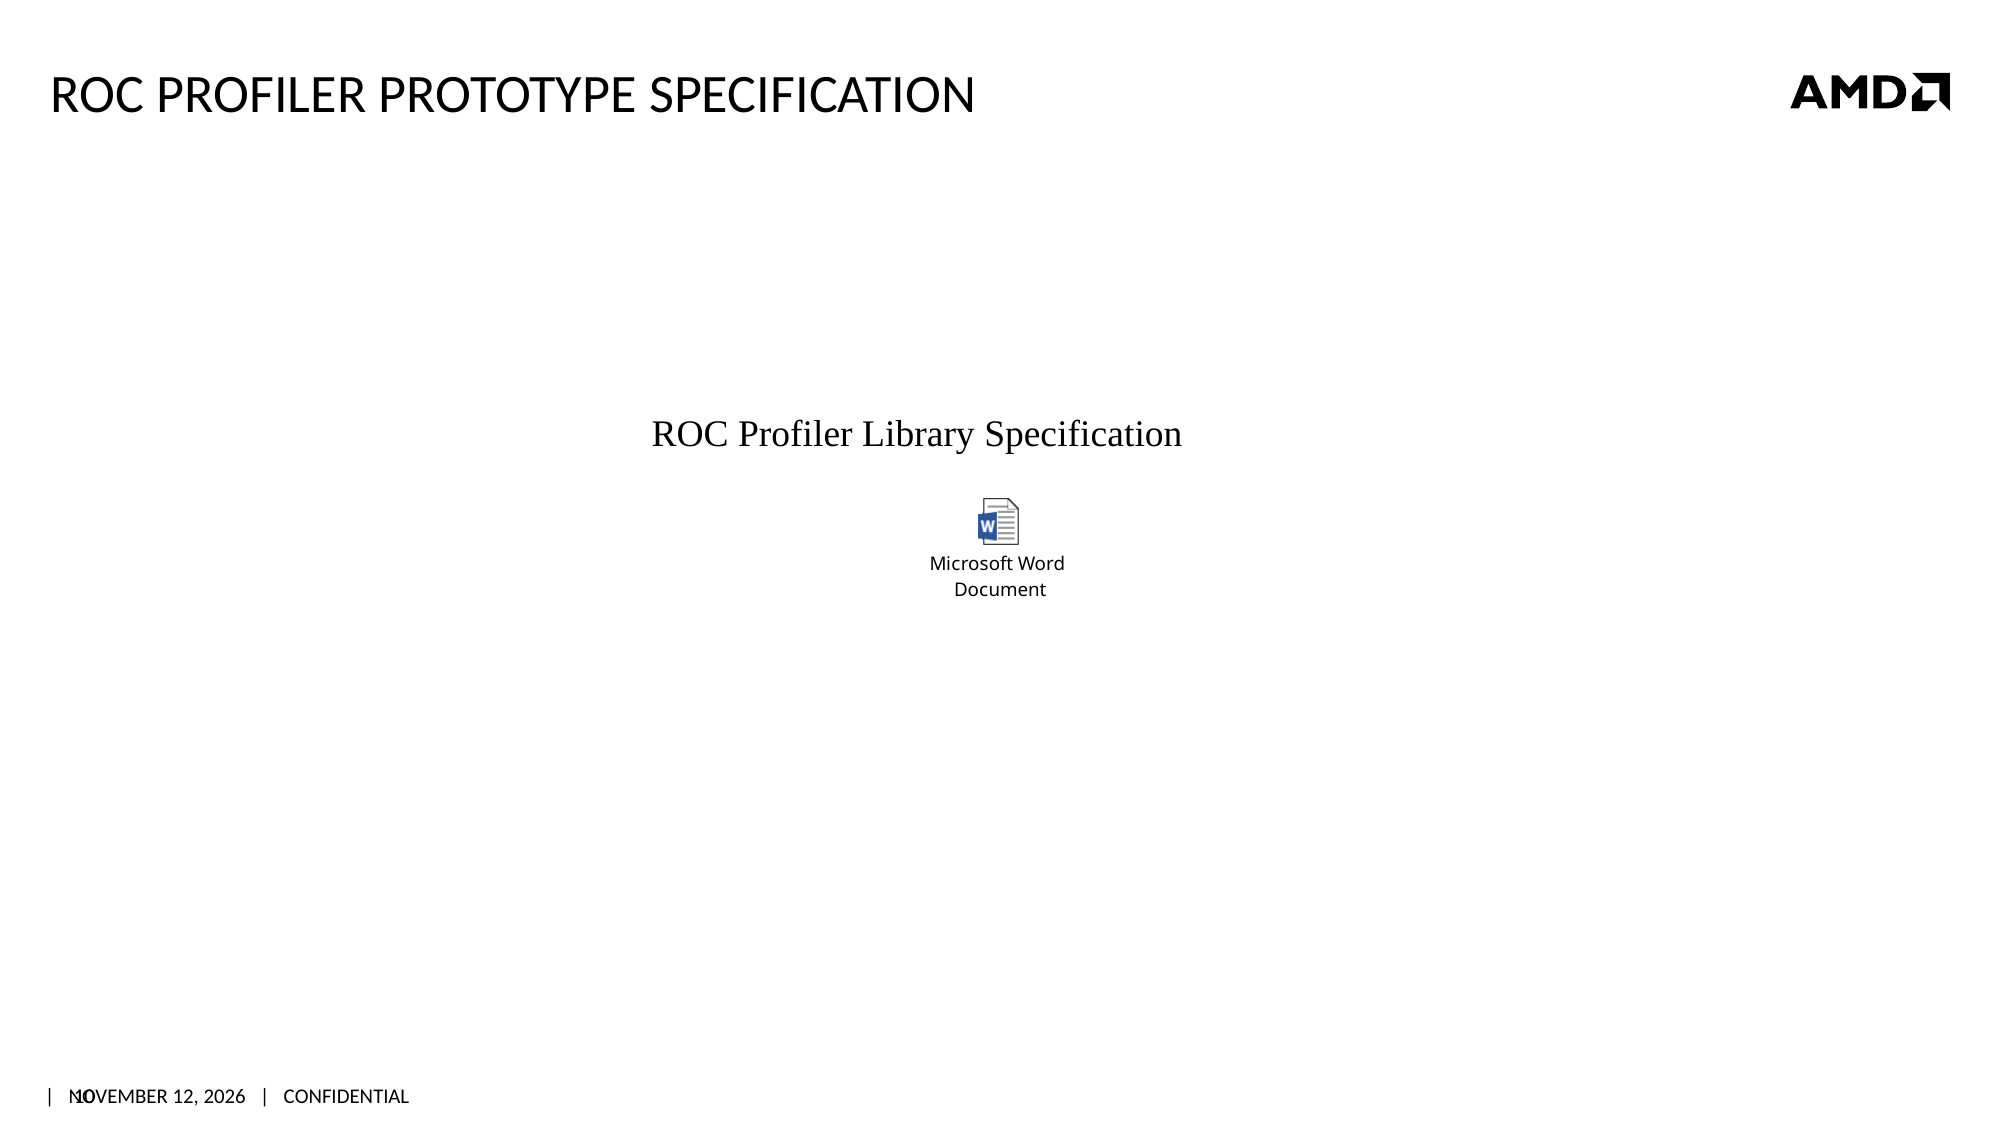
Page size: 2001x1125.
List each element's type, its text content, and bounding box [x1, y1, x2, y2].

text_box ROC Profiler Library Specification [455, 401, 1379, 462]
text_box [924, 495, 1076, 629]
title ROC Profiler PROTOTYPE specification [50, 45, 1761, 124]
